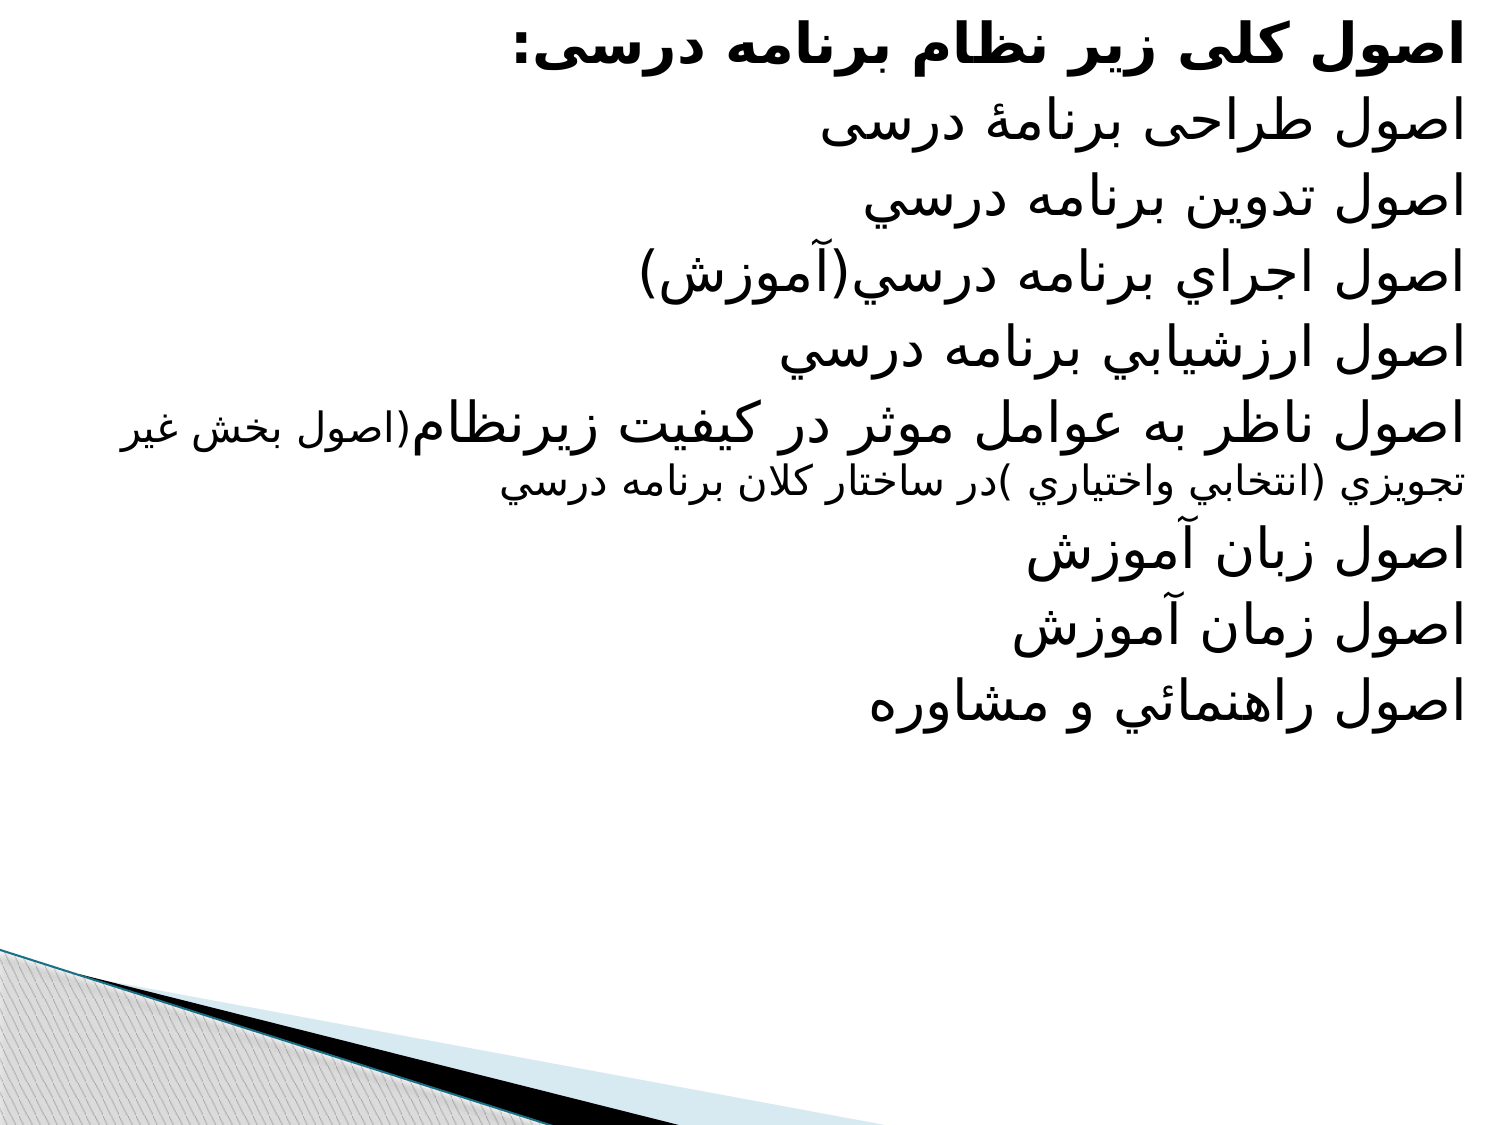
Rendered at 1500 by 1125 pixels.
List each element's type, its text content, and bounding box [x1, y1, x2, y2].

list اصول کلی زیر نظام برنامه درسی: اصول طراحی برنامۀ درسی اصول تدوين برنامه درسي اصول اجراي برنامه درسي(آموزش) اصول ارزشيابي برنامه درسي اصول ناظر به عوامل موثر در کيفيت زيرنظام(اصول بخش غير تجويزي (انتخابي واختياري )در ساختار كلان برنامه درسي اصول زبان آموزش اصول زمان آموزش اصول راهنمائي و مشاوره [0, 0, 1500, 1125]
